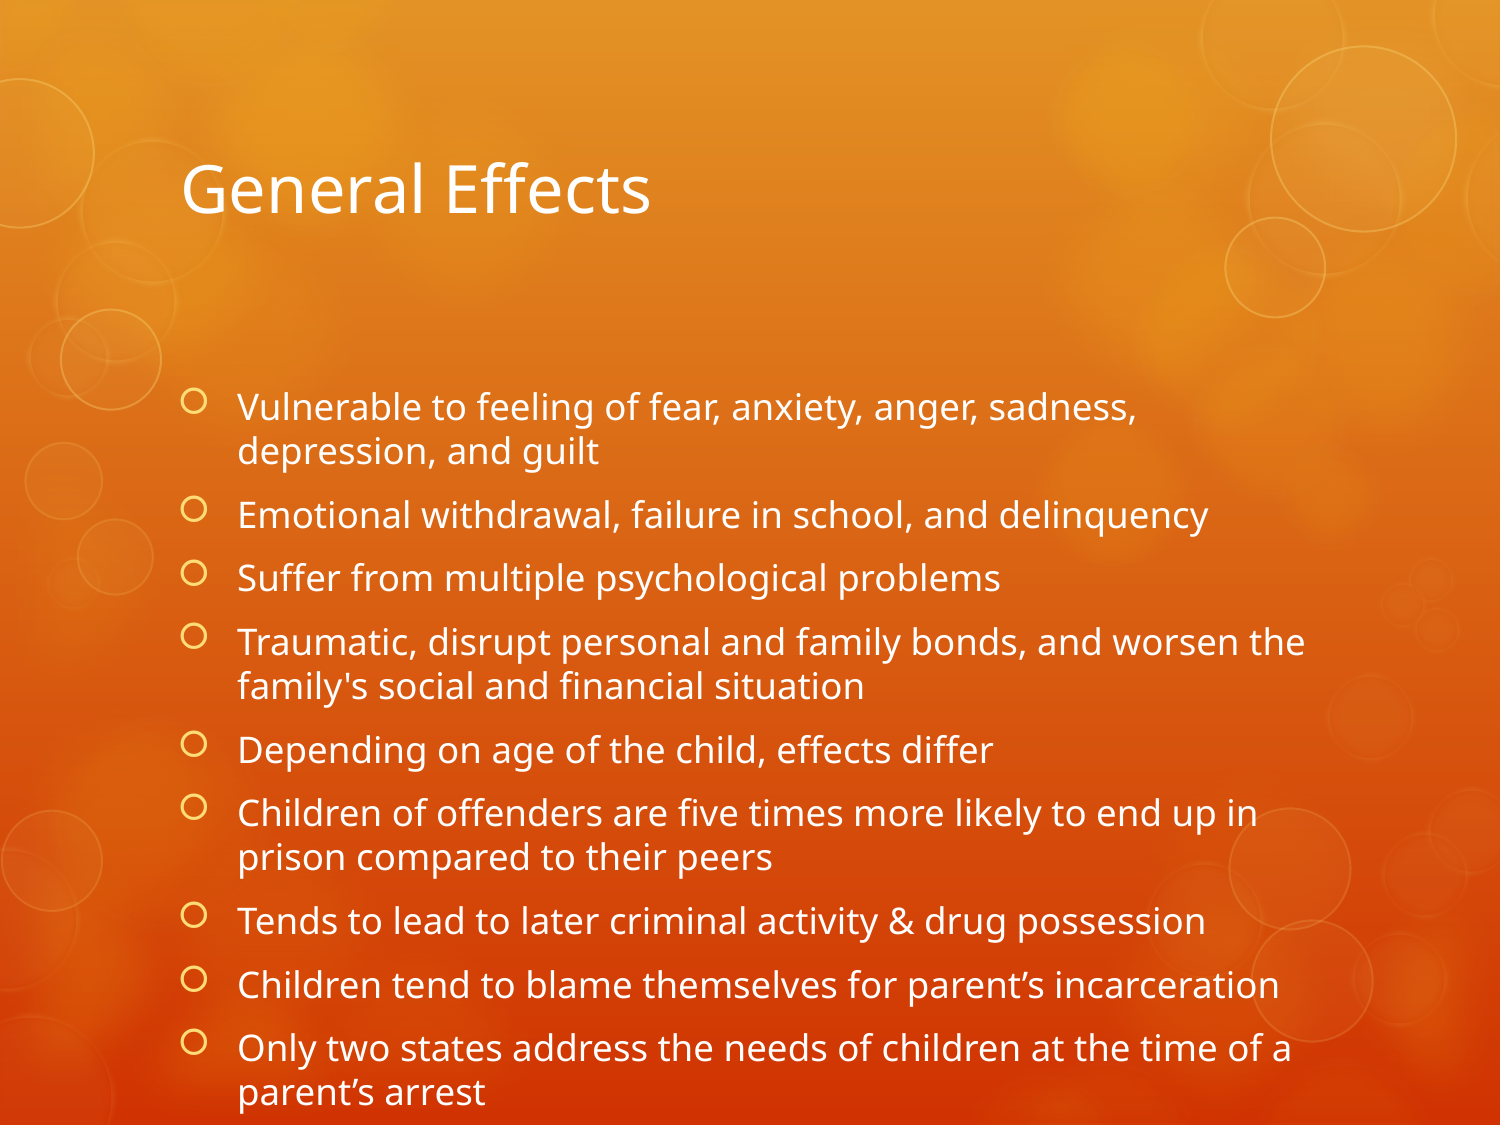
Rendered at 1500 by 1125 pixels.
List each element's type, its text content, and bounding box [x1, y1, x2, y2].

title General Effects [165, 110, 1335, 263]
list Vulnerable to feeling of fear, anxiety, anger, sadness, depression, and guilt Emotional withdrawal, failure in school, and delinquency Suffer from multiple psychological problems Traumatic, disrupt personal and family bonds, and worsen the family's social and financial situation Depending on age of the child, effects differ Children of offenders are five times more likely to end up in prison compared to their peers Tends to lead to later criminal activity & drug possession Children tend to blame themselves for parent’s incarceration Only two states address the needs of children at the time of a parent’s arrest [162, 376, 1332, 1125]
